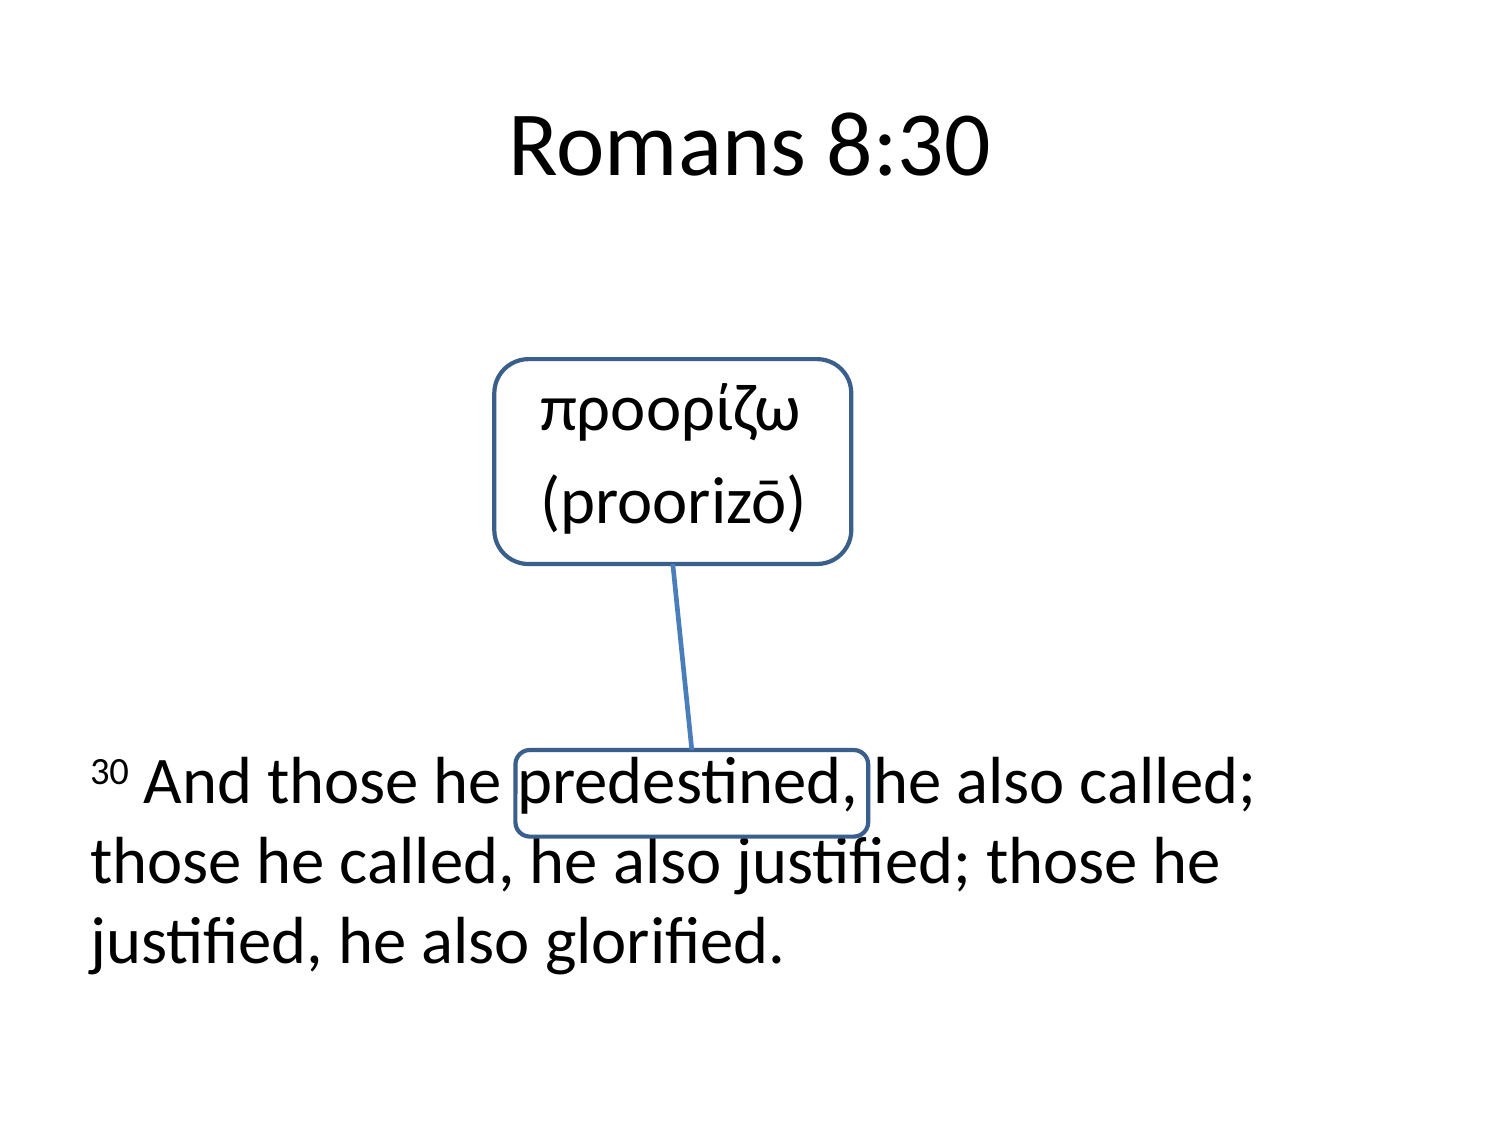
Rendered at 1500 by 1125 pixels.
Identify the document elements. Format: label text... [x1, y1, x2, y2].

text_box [672, 563, 693, 751]
title Romans 8:30 [75, 45, 1425, 233]
text_box [513, 747, 871, 839]
text_box [492, 357, 854, 567]
list προορίζω (proorizō) 30 And those he predestined, he also called; those he called, he also justified; those he justified, he also glorified. [75, 262, 1425, 1005]
